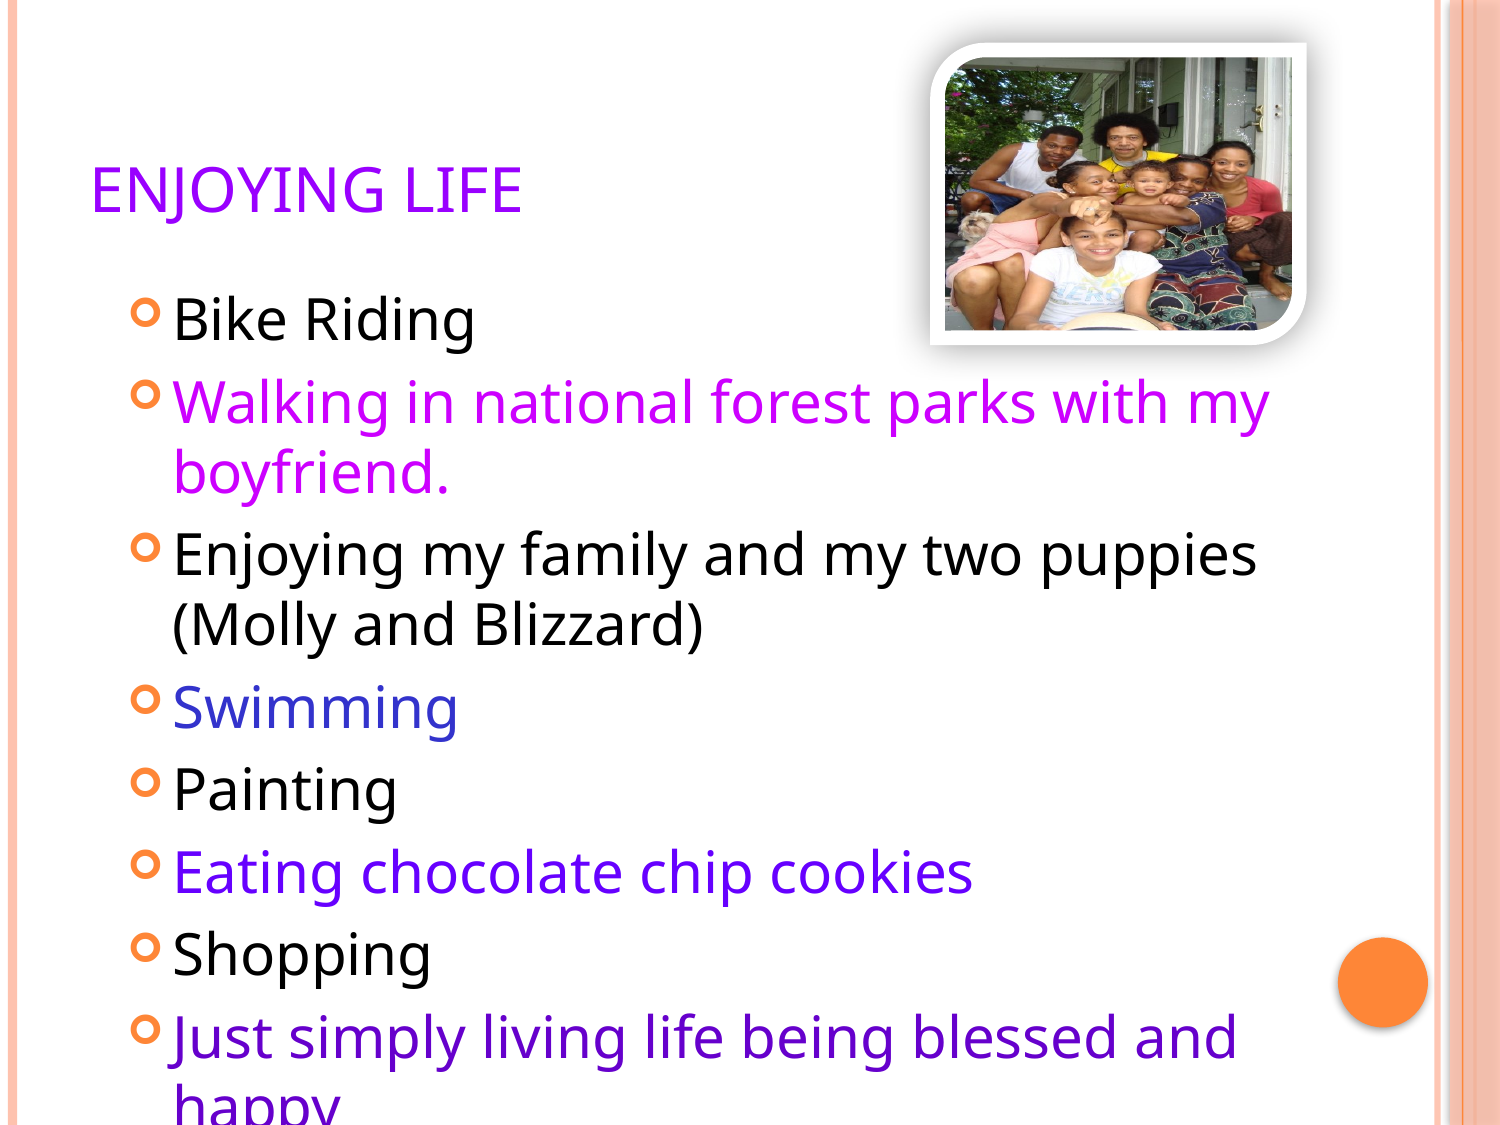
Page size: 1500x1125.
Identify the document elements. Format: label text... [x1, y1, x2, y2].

list Bike Riding Walking in national forest parks with my boyfriend. Enjoying my family and my two puppies (Molly and Blizzard) Swimming Painting Eating chocolate chip cookies Shopping Just simply living life being blessed and happy [112, 275, 1388, 1063]
picture [936, 49, 1300, 339]
title Enjoying Life [75, 45, 924, 233]
